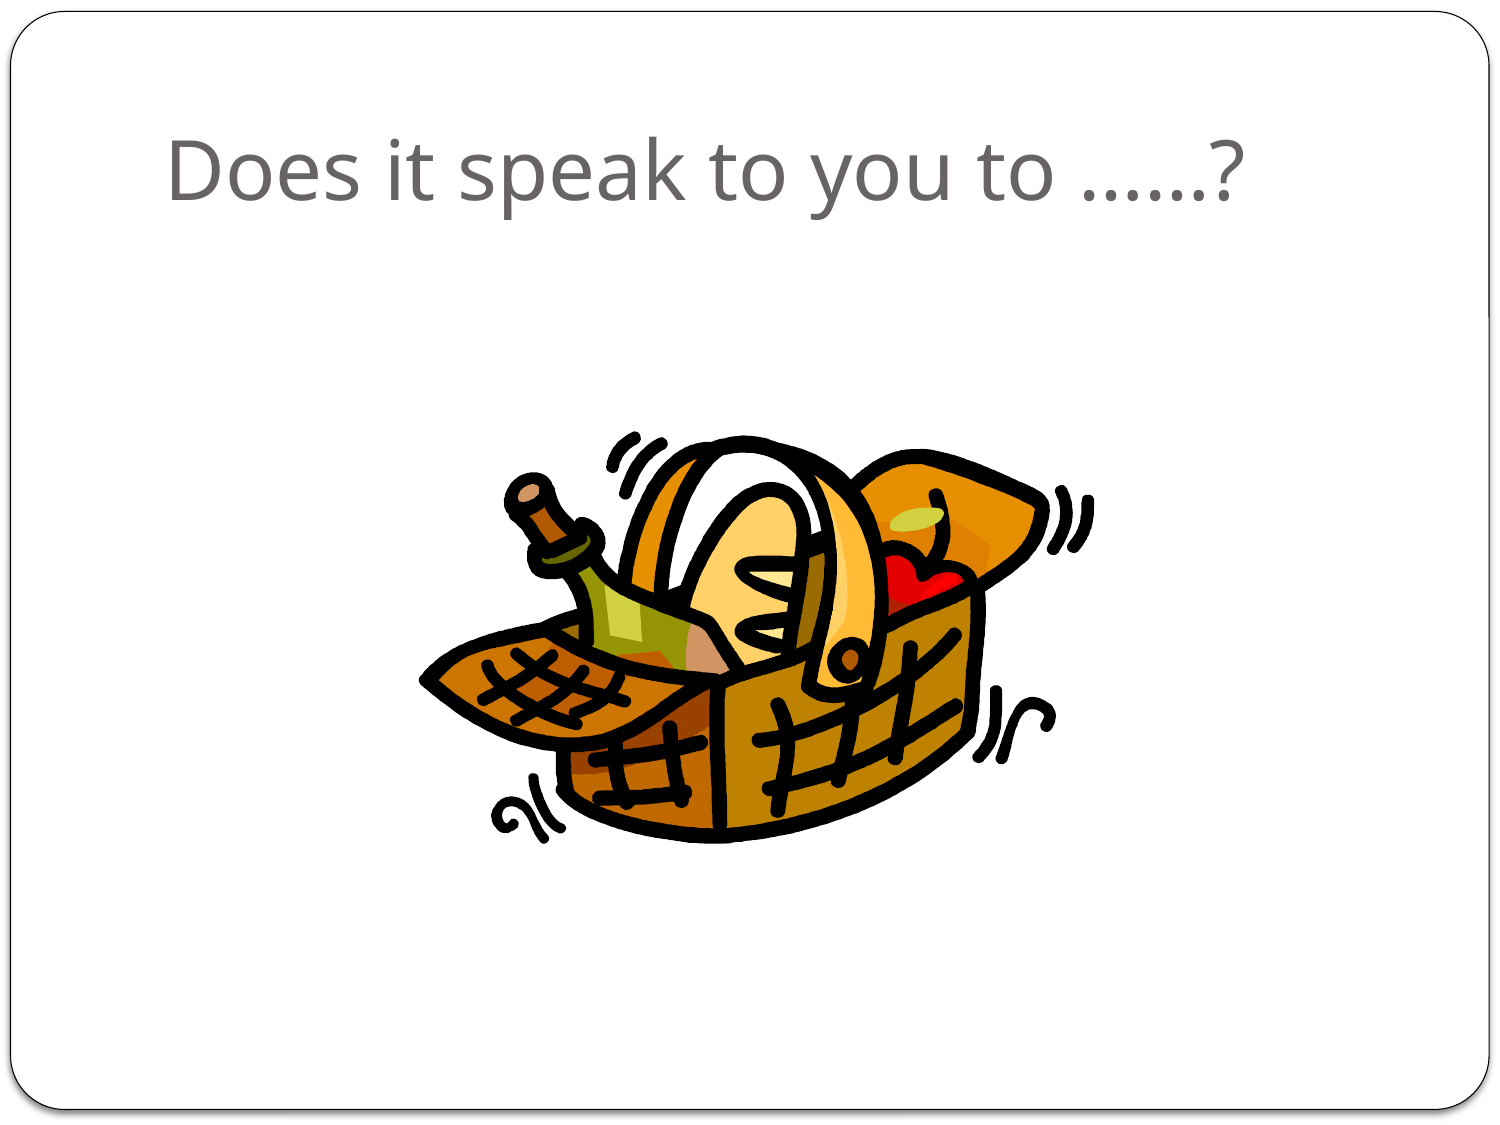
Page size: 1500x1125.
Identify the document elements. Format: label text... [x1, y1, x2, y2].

picture [412, 424, 1101, 851]
title Does it speak to you to ……? [150, 45, 1425, 233]
